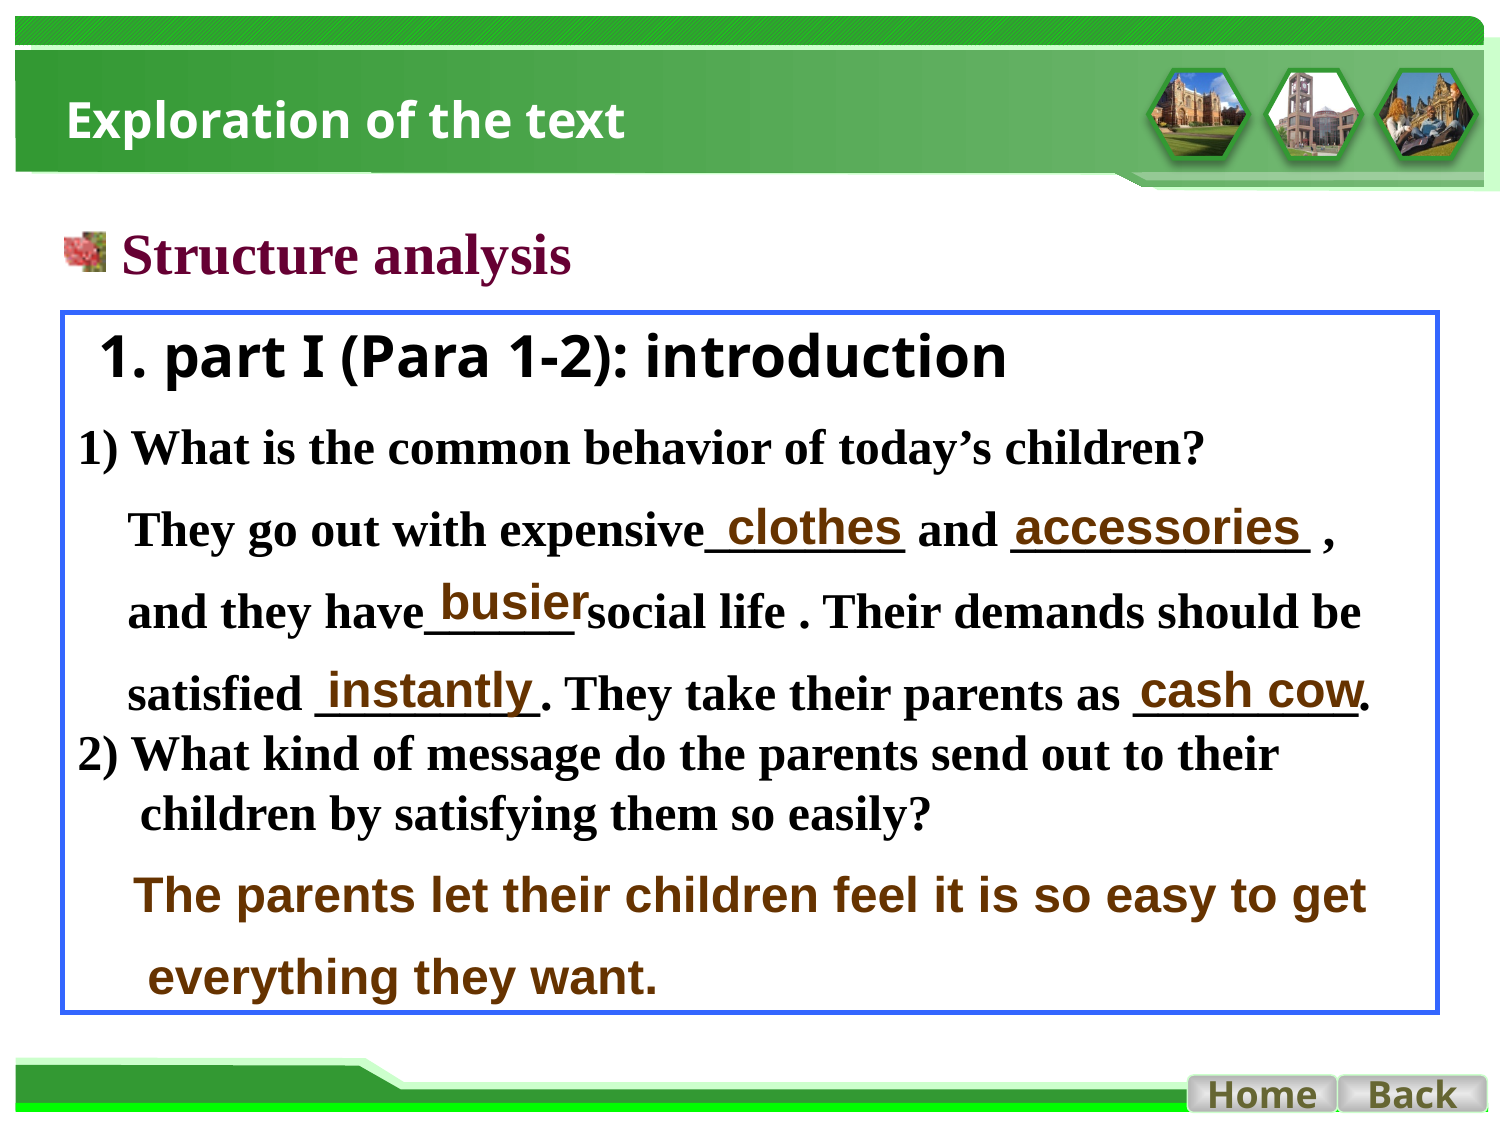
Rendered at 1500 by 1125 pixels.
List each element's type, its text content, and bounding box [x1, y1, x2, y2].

text_box clothes [712, 487, 975, 563]
list Structure analysis 1. part I (Para 1-2): introduction [49, 187, 1500, 1051]
title Exploration of the text [49, 74, 1326, 163]
text_box instantly [312, 649, 600, 725]
text_box Home [1187, 1074, 1338, 1113]
text_box cash cow [1125, 649, 1388, 725]
text_box Back [1337, 1074, 1488, 1113]
text_box accessories [999, 487, 1325, 563]
text_box busier [425, 562, 625, 638]
picture [1380, 73, 1473, 155]
text_box 1) What is the common behavior of today’s children? They go out with expensive________ and ____________ , and they have______ social life . Their demands should be satisfied _________. They take their parents as _________. 2) What kind of message do the parents send out to their children by satisfying them so easily? The parents let their children feel it is so easy to get everything they want. [62, 312, 1438, 1013]
picture [64, 230, 106, 272]
picture [1291, 73, 1358, 155]
